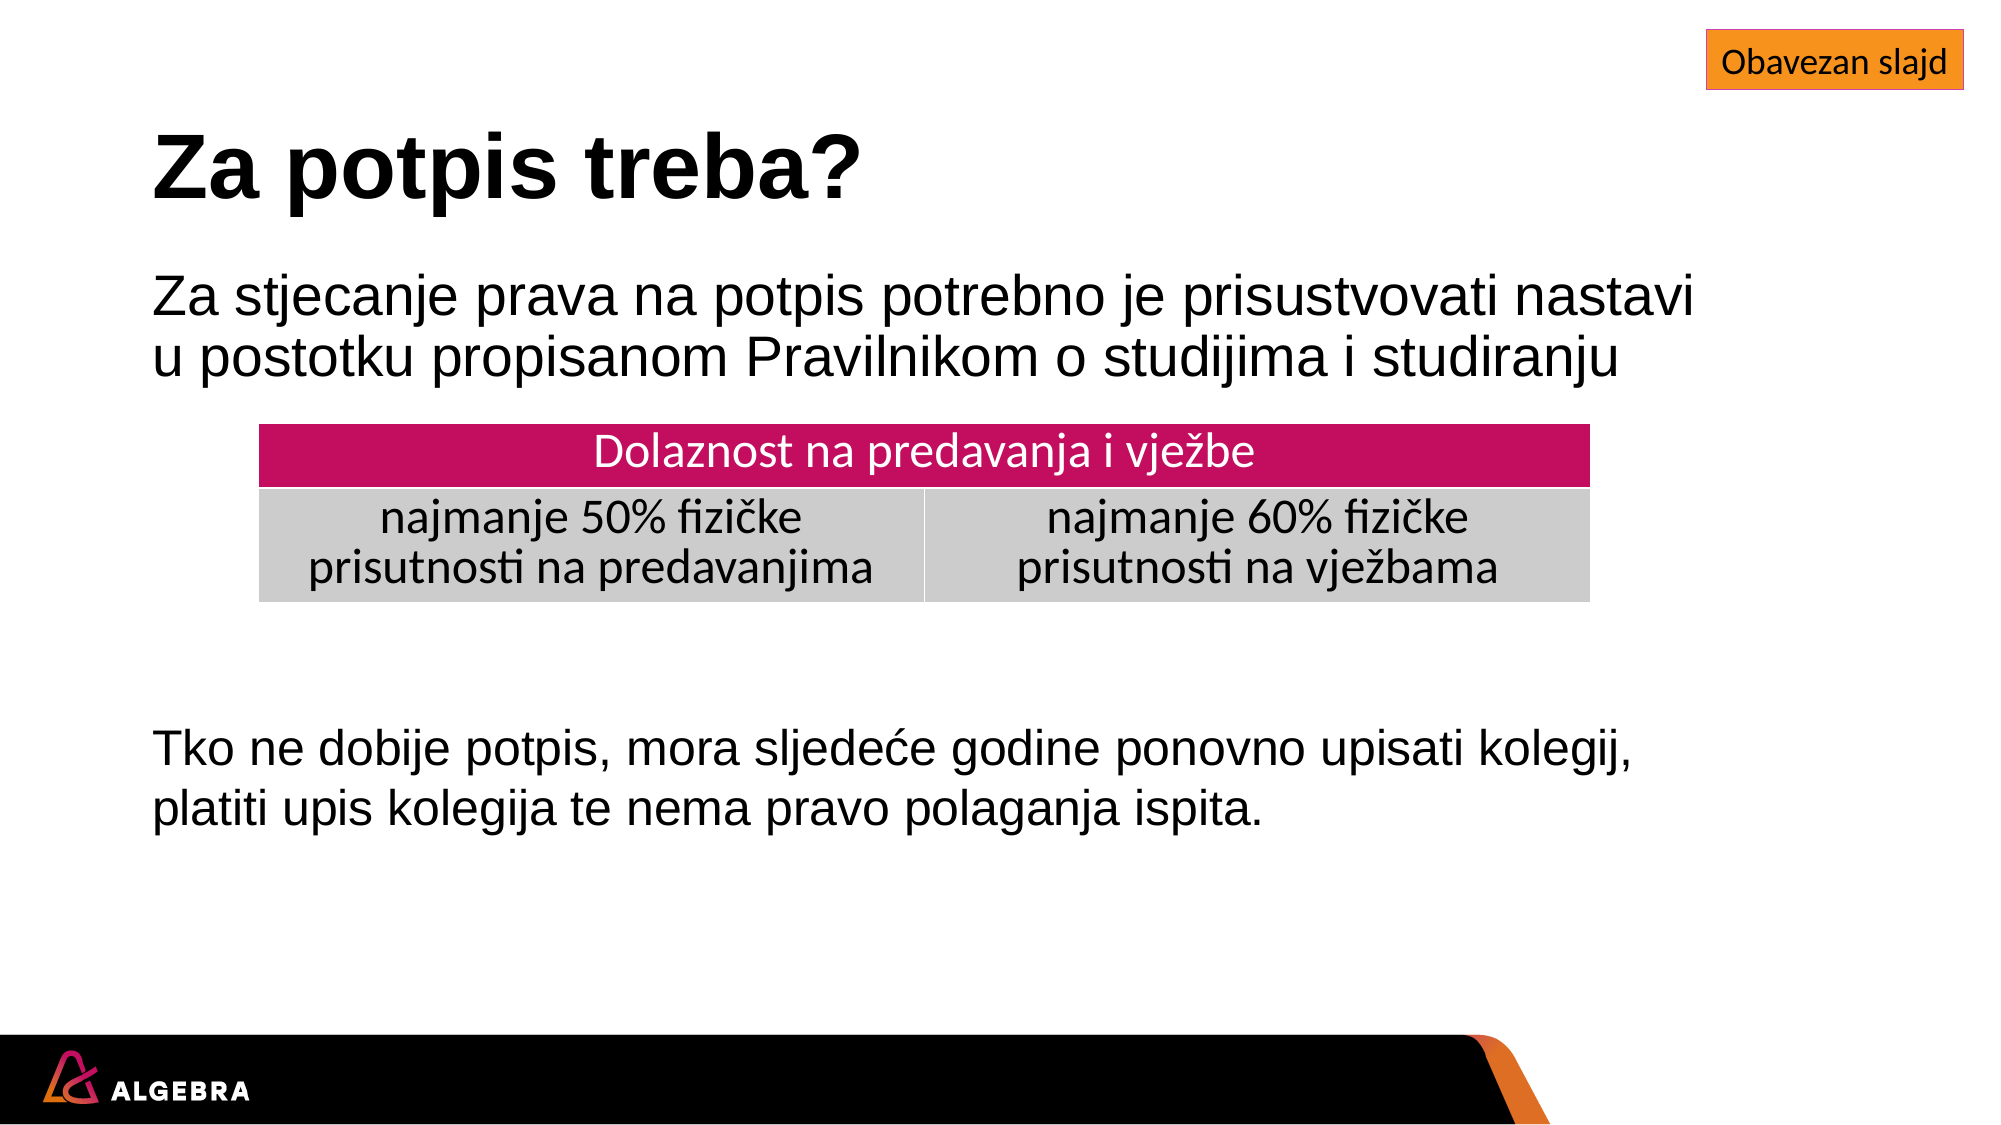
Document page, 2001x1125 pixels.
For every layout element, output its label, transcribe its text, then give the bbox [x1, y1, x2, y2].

text_box Tko ne dobije potpis, mora sljedeće godine ponovno upisati kolegij, platiti upis kolegija te nema pravo polaganja ispita. [137, 708, 1751, 844]
table_cell najmanje 60% fizičke prisutnosti na vježbama [925, 489, 1590, 602]
picture [0, 1034, 1733, 1125]
table_cell najmanje 50% fizičke prisutnosti na predavanjima [259, 489, 924, 602]
text_box Obavezan slajd [1706, 29, 1964, 90]
title Za potpis treba? [137, 59, 1863, 278]
table_header Dolaznost na predavanja i vježbe [259, 424, 1590, 487]
list Za stjecanje prava na potpis potrebno je prisustvovati nastavi u postotku propisanom Pravilnikom o studijima i studiranju [137, 258, 1712, 399]
